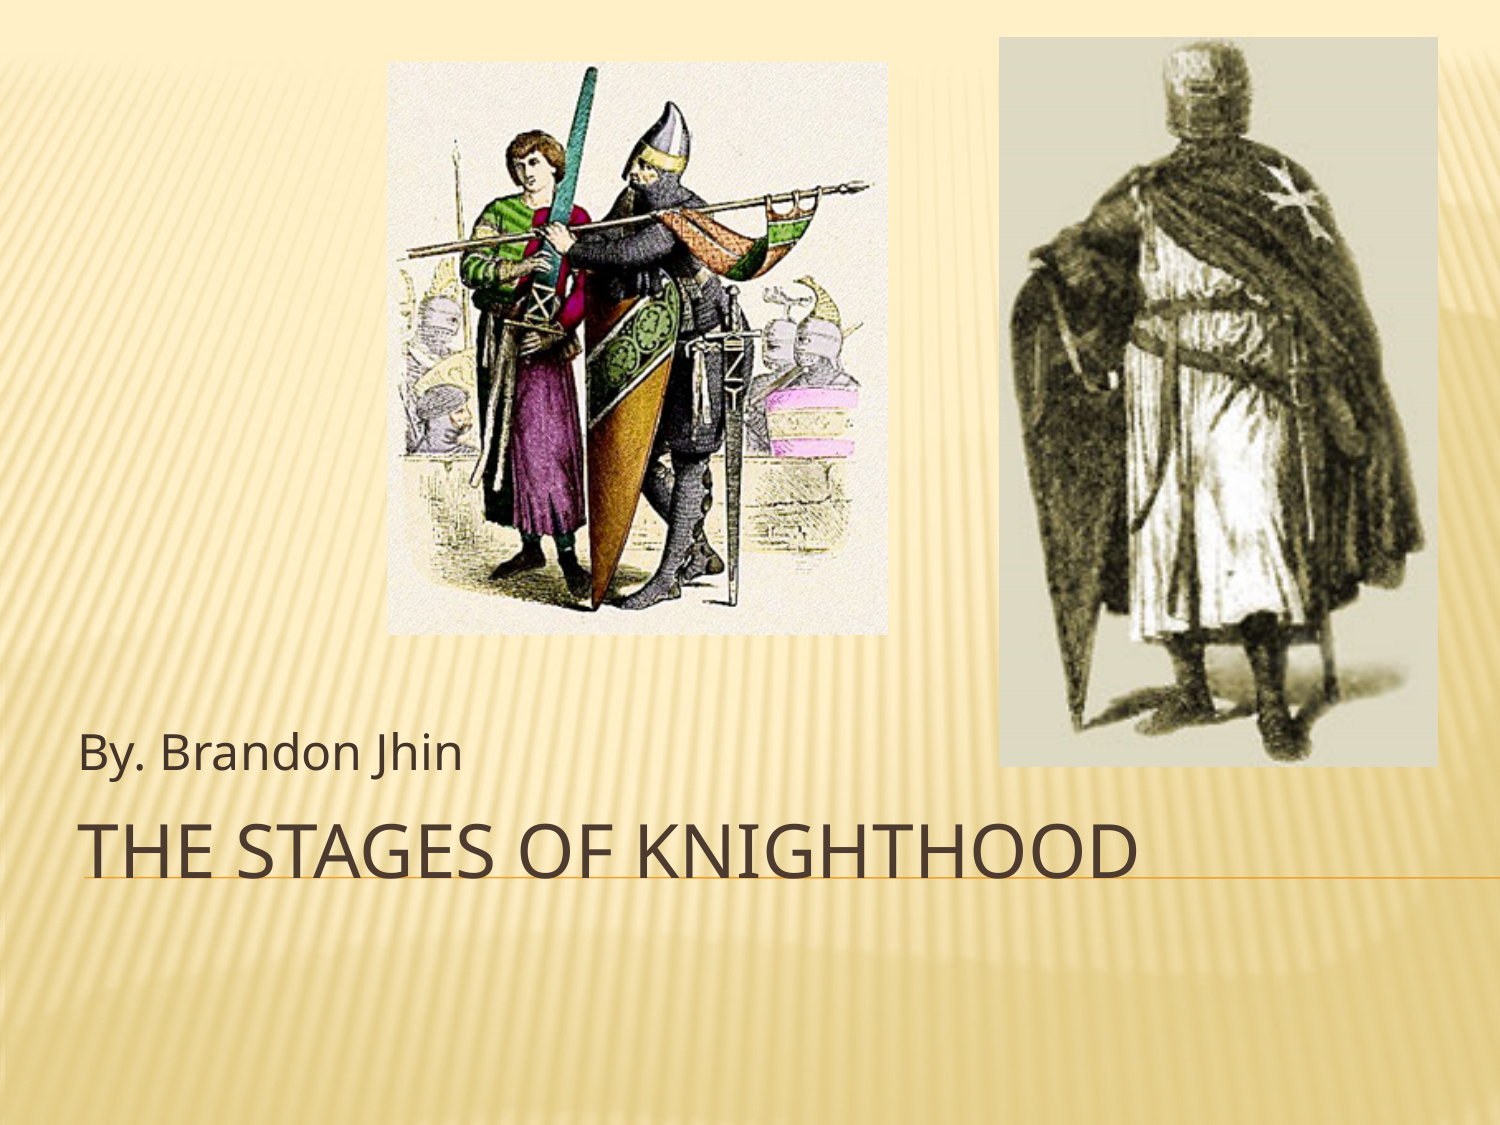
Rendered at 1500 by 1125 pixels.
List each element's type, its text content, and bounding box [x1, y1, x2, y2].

title The Stages of Knighthood [62, 796, 1450, 997]
subtitle By. Brandon Jhin [62, 637, 1450, 788]
picture [999, 37, 1438, 767]
picture [387, 62, 888, 636]
